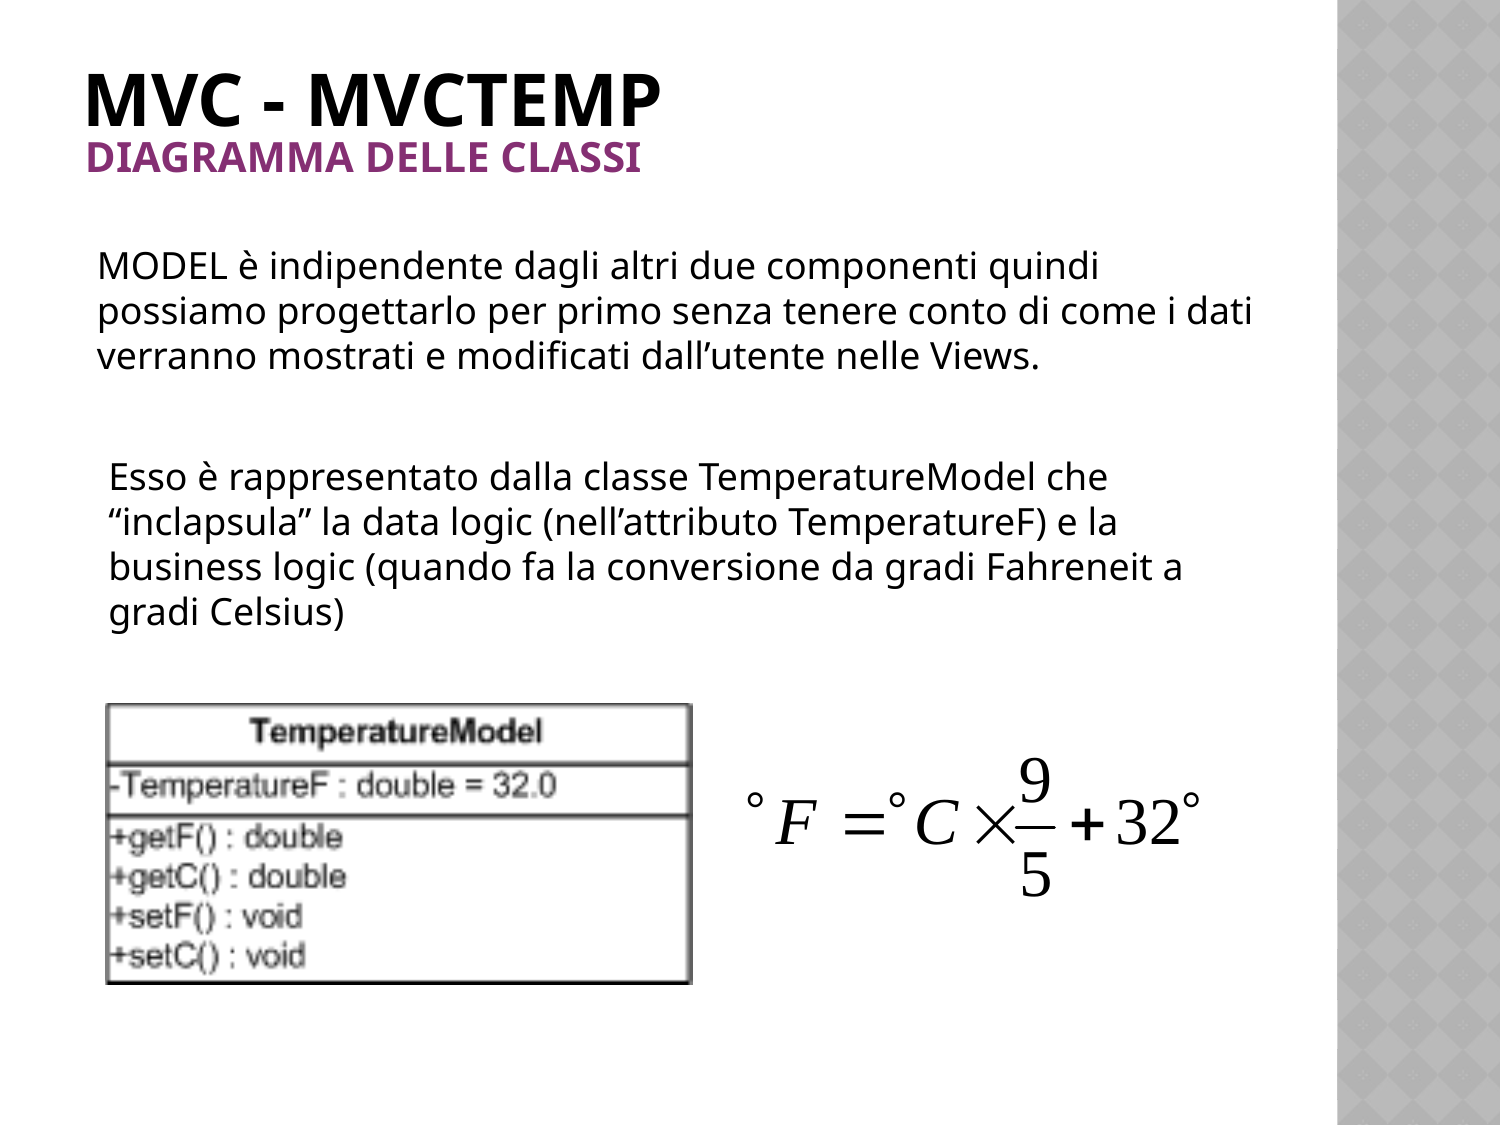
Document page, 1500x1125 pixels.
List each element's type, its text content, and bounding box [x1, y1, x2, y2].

picture [104, 702, 694, 985]
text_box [737, 737, 1219, 912]
text_box Esso è rappresentato dalla classe TemperatureModel che “inclapsula” la data logic (nell’attributo TemperatureF) e la business logic (quando fa la conversione da gradi Fahreneit a gradi Celsius) [93, 445, 1278, 640]
title MVC - MVCTemp [75, 52, 1263, 128]
text_box DIAGRAMMA DELLE CLASSI [70, 128, 1289, 190]
text_box MODEL è indipendente dagli altri due componenti quindi possiamo progettarlo per primo senza tenere conto di come i dati verranno mostrati e modificati dall’utente nelle Views. [82, 234, 1278, 385]
